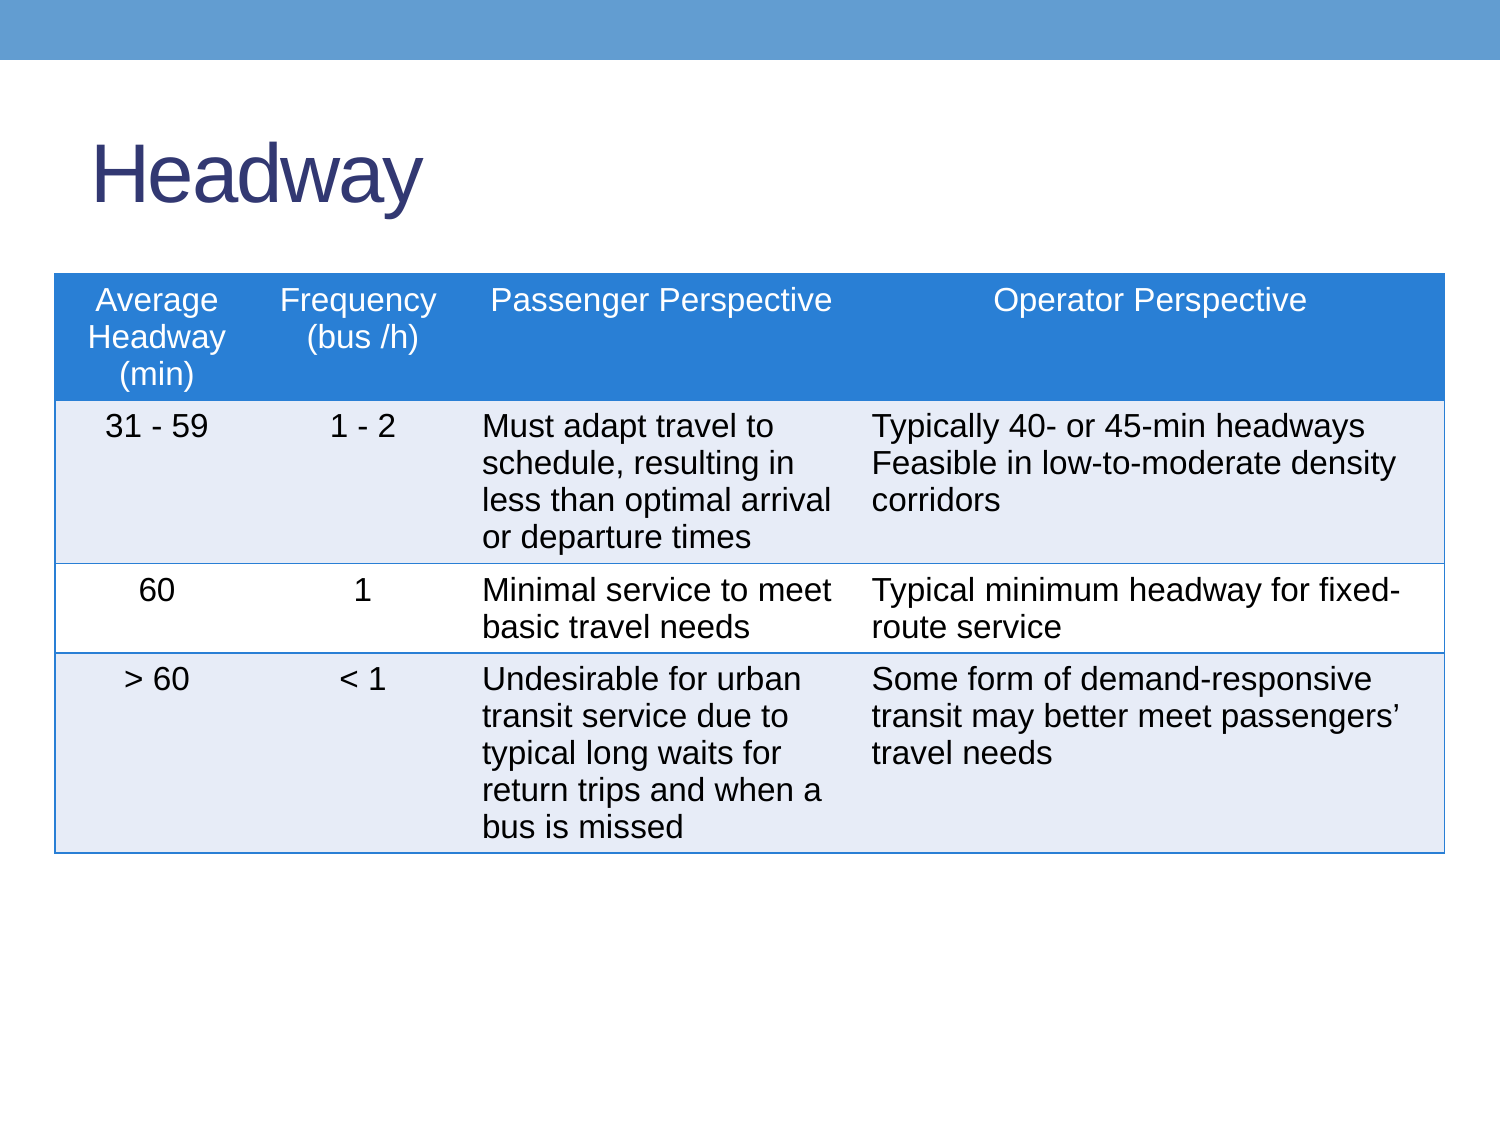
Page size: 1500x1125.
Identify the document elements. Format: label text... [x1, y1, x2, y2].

table_cell > 60 [56, 654, 259, 852]
table_cell Minimal service to meet basic travel needs [467, 564, 857, 652]
table_cell 1 - 2 [259, 401, 467, 563]
table_header Operator Perspective [857, 275, 1444, 399]
table_header Passenger Perspective [467, 275, 857, 399]
table_cell < 1 [259, 654, 467, 852]
title Headway [75, 87, 1425, 250]
table_header Average Headway (min) [56, 275, 259, 399]
table_cell Must adapt travel to schedule, resulting in less than optimal arrival or departure times [467, 401, 857, 563]
table_cell 1 [259, 564, 467, 652]
table_cell Undesirable for urban transit service due to typical long waits for return trips and when a bus is missed [467, 654, 857, 852]
table_cell 60 [56, 564, 259, 652]
table_cell Typically 40- or 45-min headways Feasible in low-to-moderate density corridors [857, 401, 1444, 563]
table_cell Typical minimum headway for fixed-route service [857, 564, 1444, 652]
table_cell Some form of demand-responsive transit may better meet passengers’ travel needs [857, 654, 1444, 852]
table_header Frequency (bus /h) [259, 275, 467, 399]
table_cell 31 - 59 [56, 401, 259, 563]
